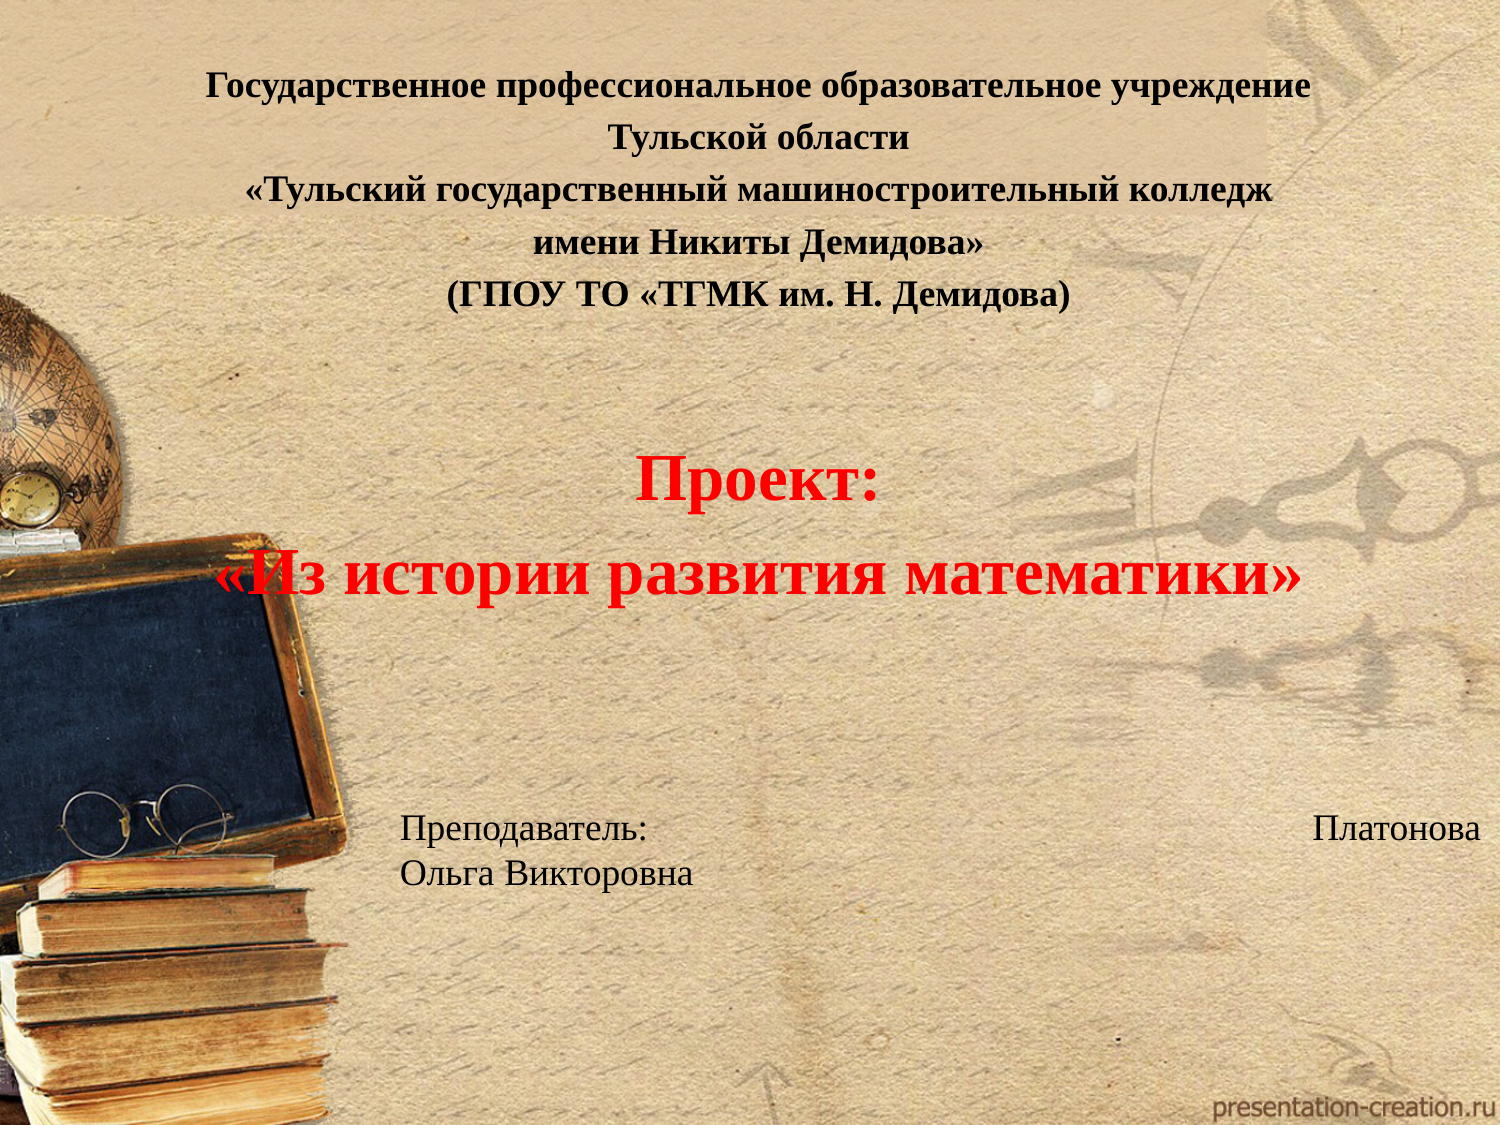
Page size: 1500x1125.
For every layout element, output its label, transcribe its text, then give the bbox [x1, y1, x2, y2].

list Государственное профессиональное образовательное учреждение Тульской области «Тульский государственный машиностроительный колледж имени Никиты Демидова» (ГПОУ ТО «ТГМК им. Н. Демидова) Проект: «Из истории развития математики» Преподаватель: Платонова Ольга Викторовна Тула 2023г [0, 0, 1500, 1125]
